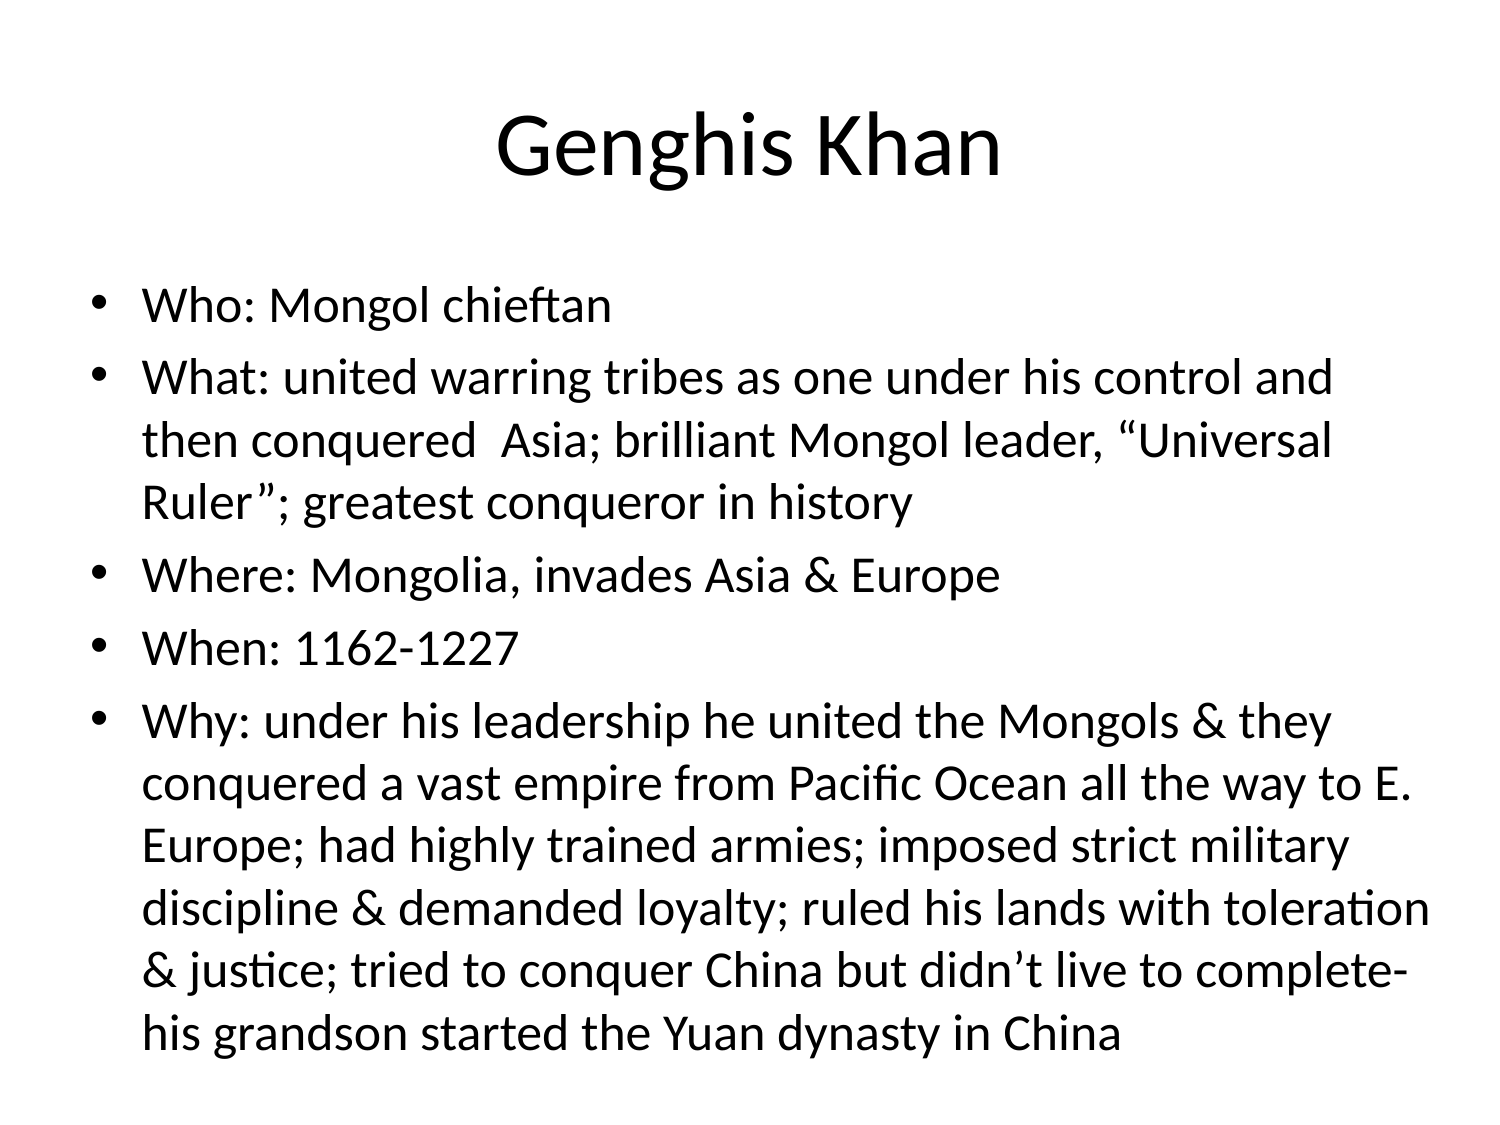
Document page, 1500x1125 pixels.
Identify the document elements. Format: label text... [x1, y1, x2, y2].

list Who: Mongol chieftan What: united warring tribes as one under his control and then conquered Asia; brilliant Mongol leader, “Universal Ruler”; greatest conqueror in history Where: Mongolia, invades Asia & Europe When: 1162-1227 Why: under his leadership he united the Mongols & they conquered a vast empire from Pacific Ocean all the way to E. Europe; had highly trained armies; imposed strict military discipline & demanded loyalty; ruled his lands with toleration & justice; tried to conquer China but didn’t live to complete- his grandson started the Yuan dynasty in China [75, 262, 1450, 1075]
title Genghis Khan [75, 45, 1425, 233]
